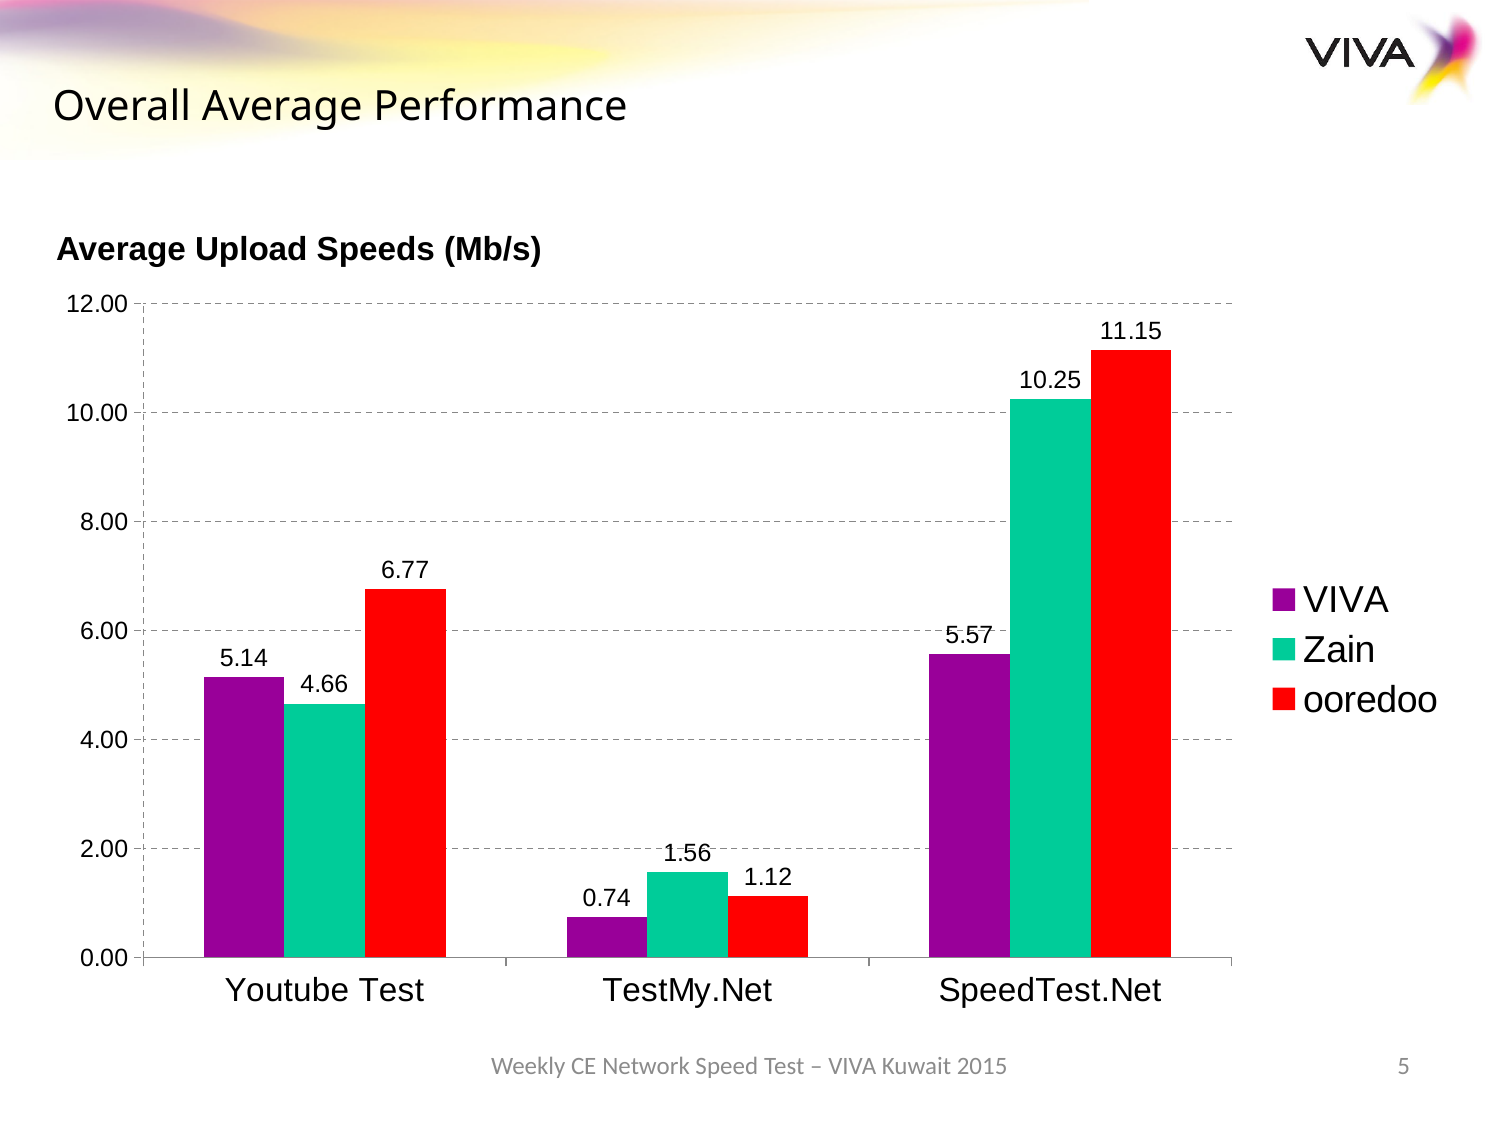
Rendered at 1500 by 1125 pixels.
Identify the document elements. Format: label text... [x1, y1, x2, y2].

text_box Average Upload Speeds (Mb/s) [41, 219, 1093, 273]
text_box 5 [1074, 1042, 1425, 1103]
text_box Overall Average Performance [37, 24, 1278, 184]
text_box Weekly CE Network Speed Test – VIVA Kuwait 2015 [205, 1042, 1074, 1103]
picture [1300, 12, 1485, 105]
chart [37, 275, 1463, 1024]
picture [0, 0, 1089, 160]
